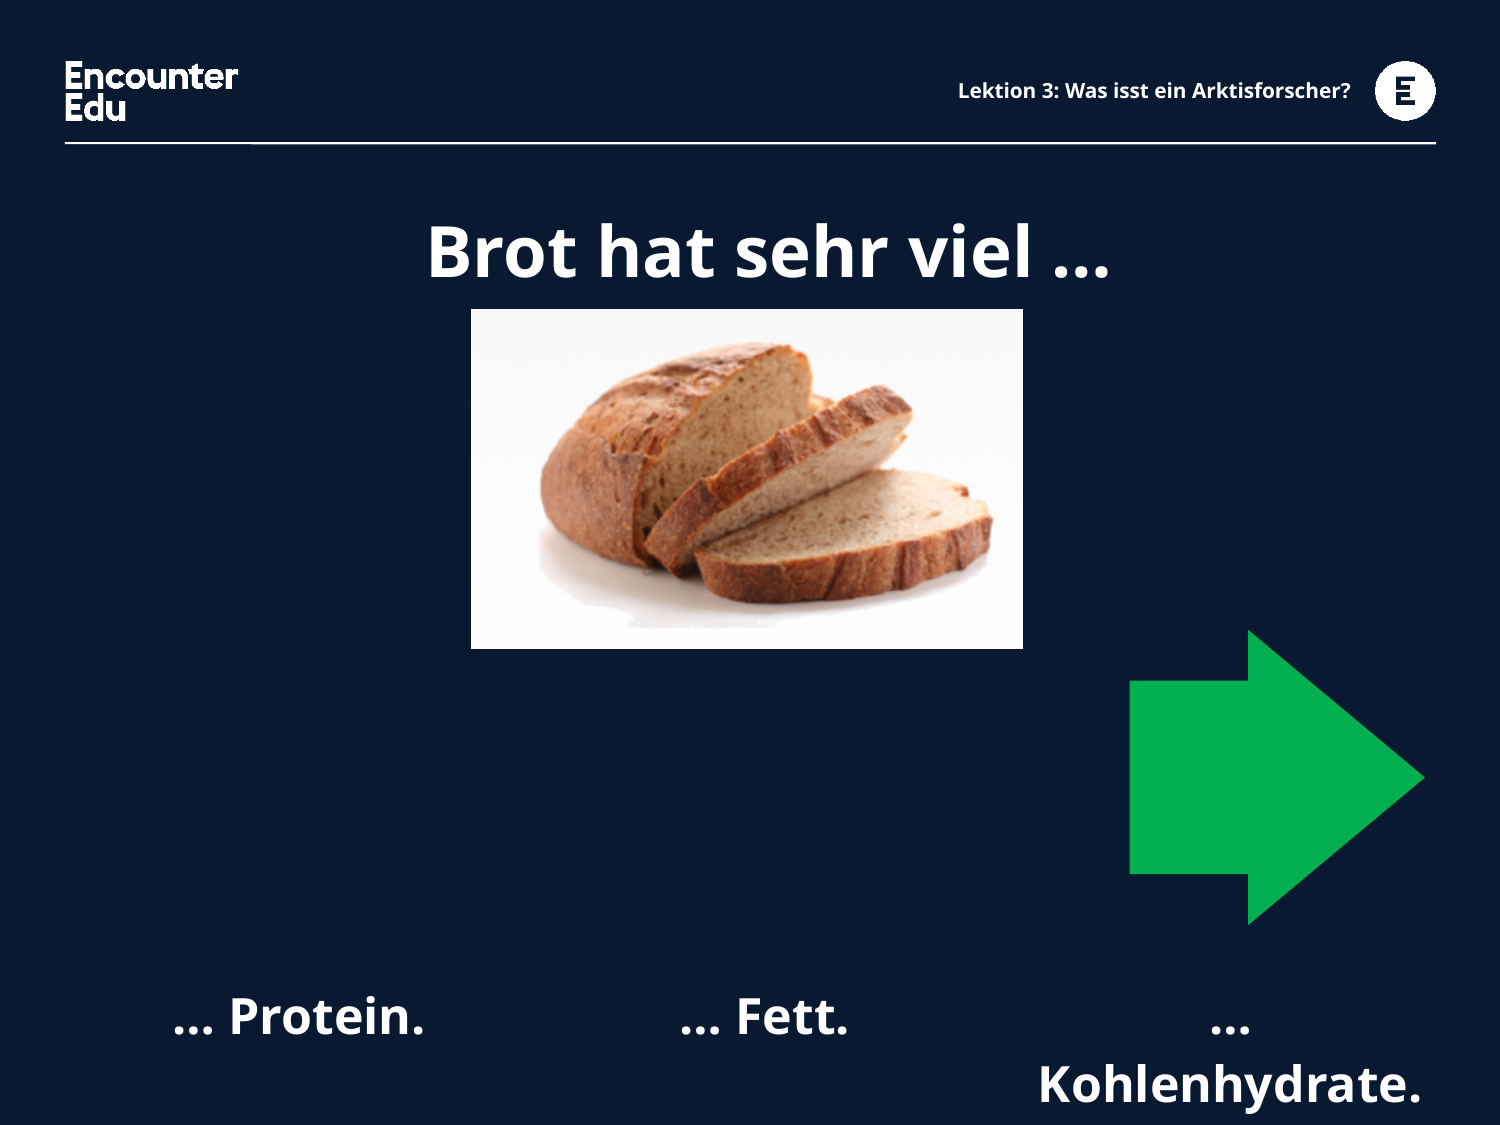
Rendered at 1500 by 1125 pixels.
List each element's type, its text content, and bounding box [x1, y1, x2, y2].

title Lektion 3: Was isst ein Arktisforscher? [749, 71, 1359, 113]
table_header … Protein. [66, 973, 532, 1125]
picture [1373, 59, 1437, 122]
picture [471, 309, 1023, 650]
picture [61, 59, 243, 122]
text_box [1127, 627, 1428, 927]
table_header … Fett. [532, 973, 998, 1125]
text_box Brot hat sehr viel … [92, 199, 1446, 299]
table_header … Kohlenhydrate. [998, 973, 1463, 1125]
